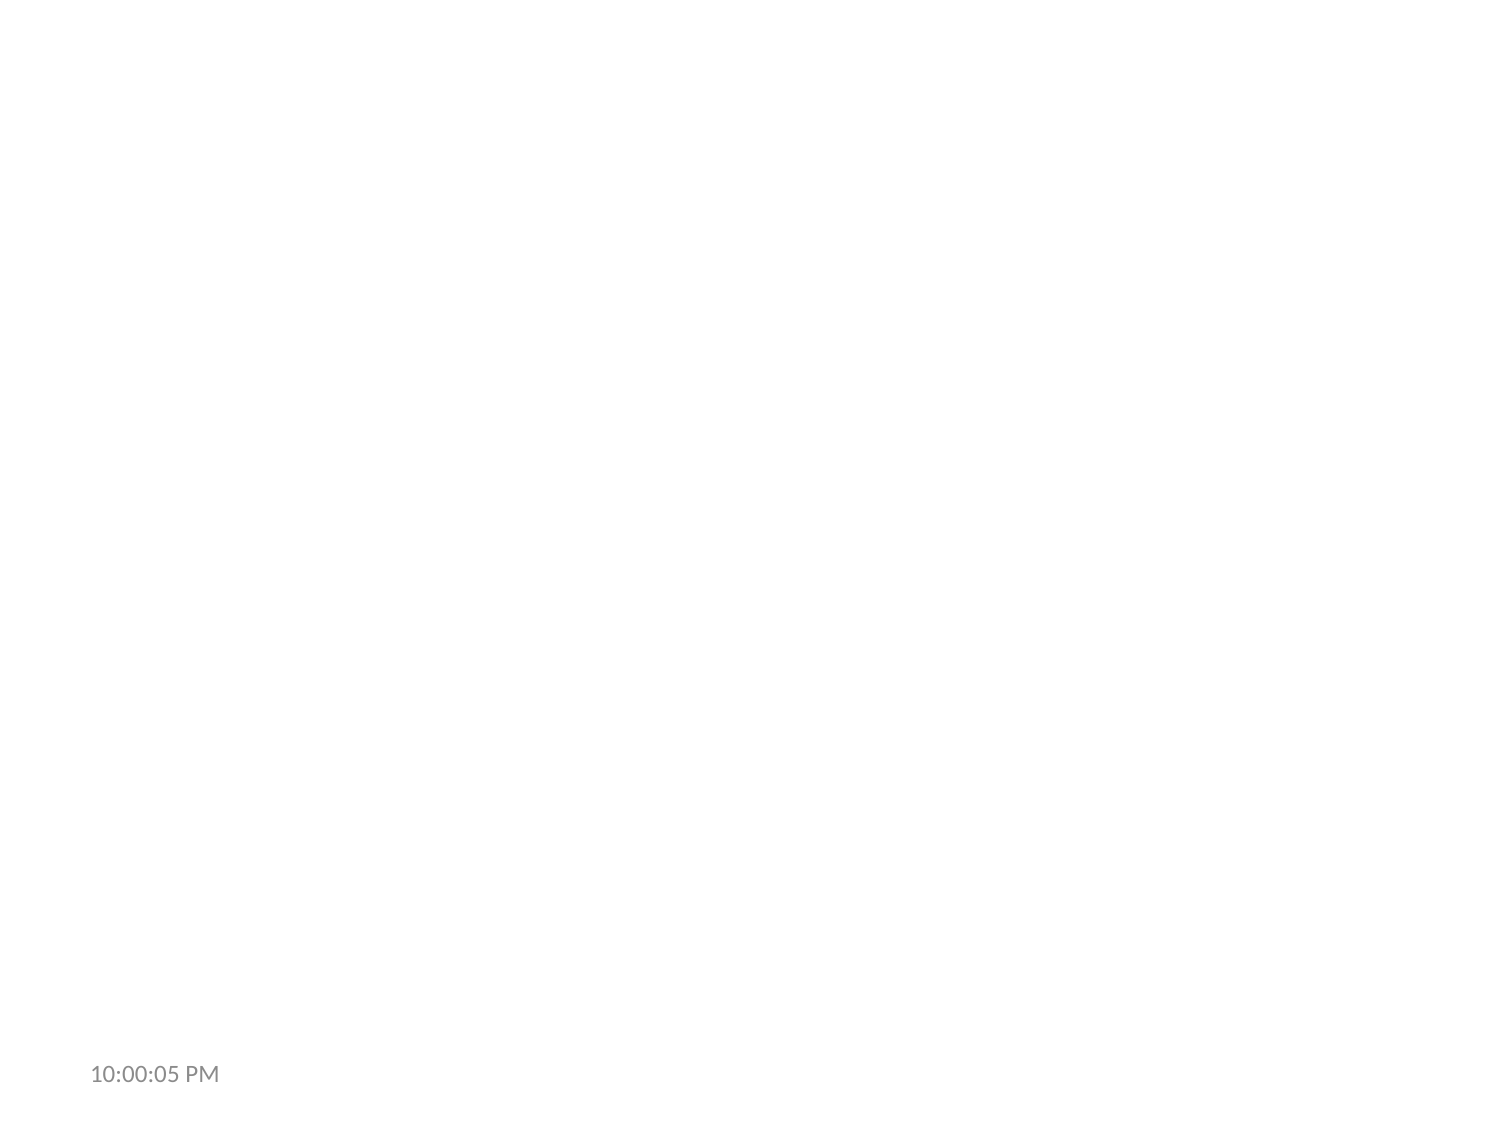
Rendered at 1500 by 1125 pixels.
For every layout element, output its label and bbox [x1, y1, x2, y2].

slide_number [75, 1042, 425, 1103]
